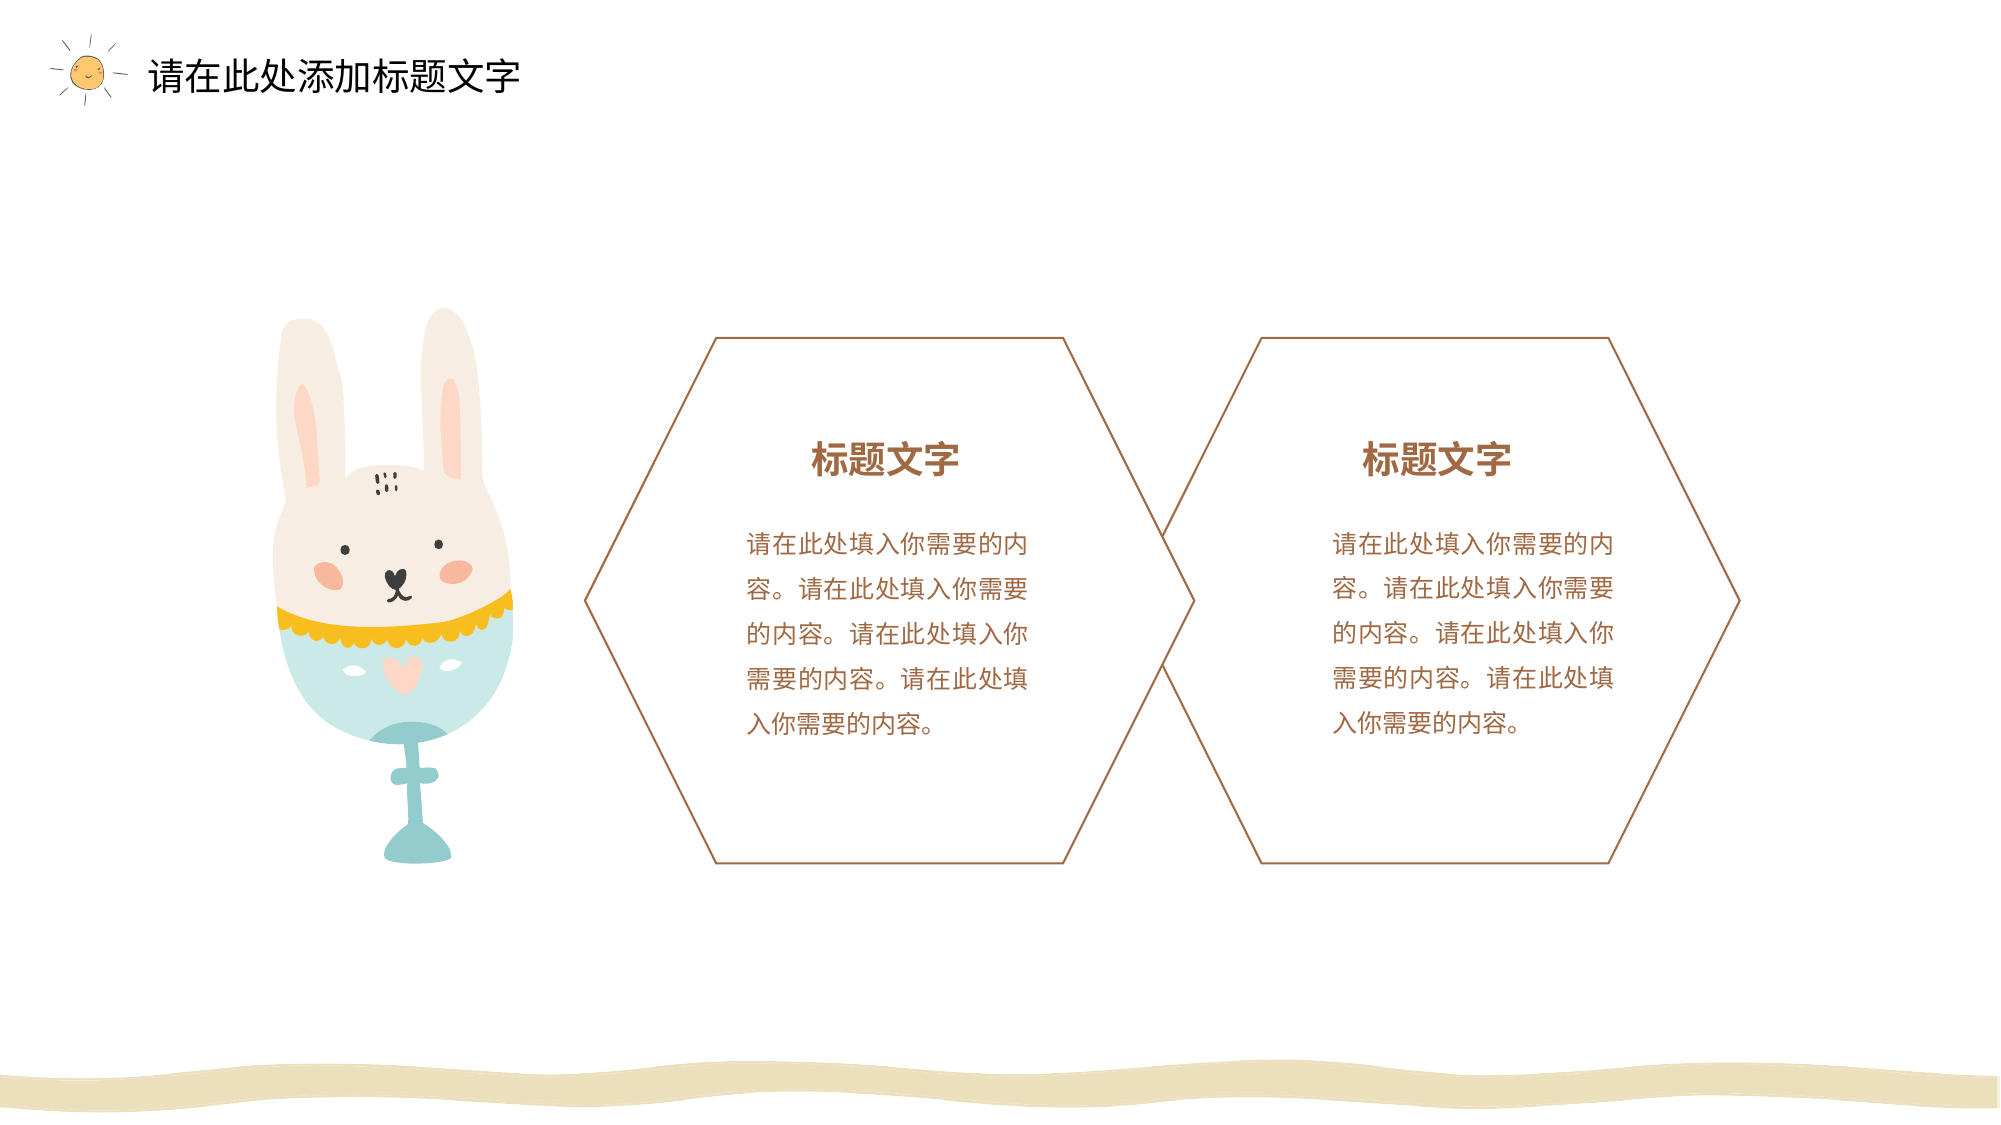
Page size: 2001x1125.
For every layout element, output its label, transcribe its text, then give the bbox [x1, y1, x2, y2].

text_box 标题文字 [728, 428, 1044, 489]
picture [272, 308, 513, 864]
picture [0, 1049, 2000, 1125]
picture [49, 33, 128, 107]
text_box 请在此处填入你需要的内容。请在此处填入你需要的内容。请在此处填入你需要的内容。请在此处填入你需要的内容。 [731, 506, 1044, 746]
text_box [1162, 337, 1740, 864]
text_box 请在此处填入你需要的内容。请在此处填入你需要的内容。请在此处填入你需要的内容。请在此处填入你需要的内容。 [1317, 505, 1630, 745]
text_box [584, 337, 1195, 864]
text_box 标题文字 [1280, 428, 1596, 489]
text_box 请在此处添加标题文字 [128, 45, 552, 106]
